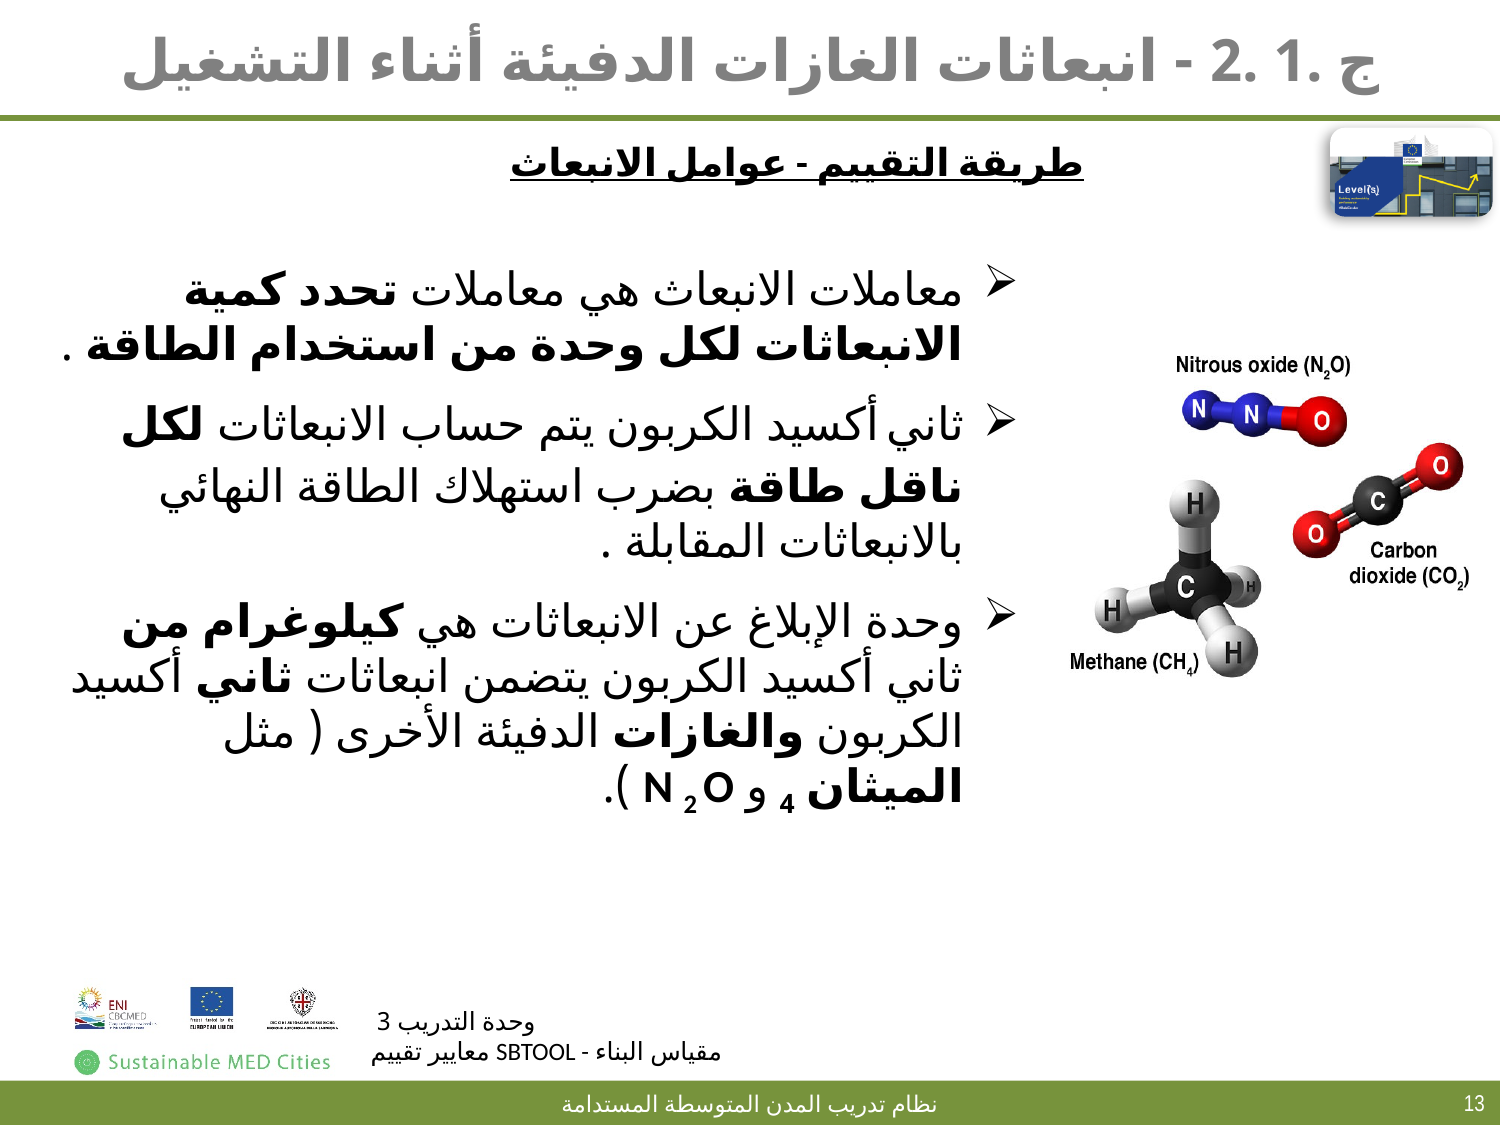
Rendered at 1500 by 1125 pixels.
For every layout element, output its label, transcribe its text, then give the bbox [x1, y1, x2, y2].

picture [62, 978, 356, 1080]
slide_number 13 [1149, 1079, 1500, 1125]
picture [1060, 347, 1477, 691]
title ج .1 .2 - انبعاثات الغازات الدفيئة أثناء التشغيل [0, 0, 1500, 117]
text_box طريقة التقييم - عوامل الانبعاث [443, 130, 1150, 218]
picture [1329, 127, 1493, 217]
text_box معاملات الانبعاث هي معاملات تحدد كمية الانبعاثات لكل وحدة من استخدام الطاقة . ثاني أكسيد الكربون يتم حساب الانبعاثات لكل ناقل طاقة بضرب استهلاك الطاقة النهائي بالانبعاثات المقابلة . وحدة الإبلاغ عن الانبعاثات هي كيلوغرام من ثاني أكسيد الكربون يتضمن انبعاثات ثاني أكسيد الكربون والغازات الدفيئة الأخرى ( مثل الميثان 4 و N 2 O ). [39, 251, 1036, 787]
